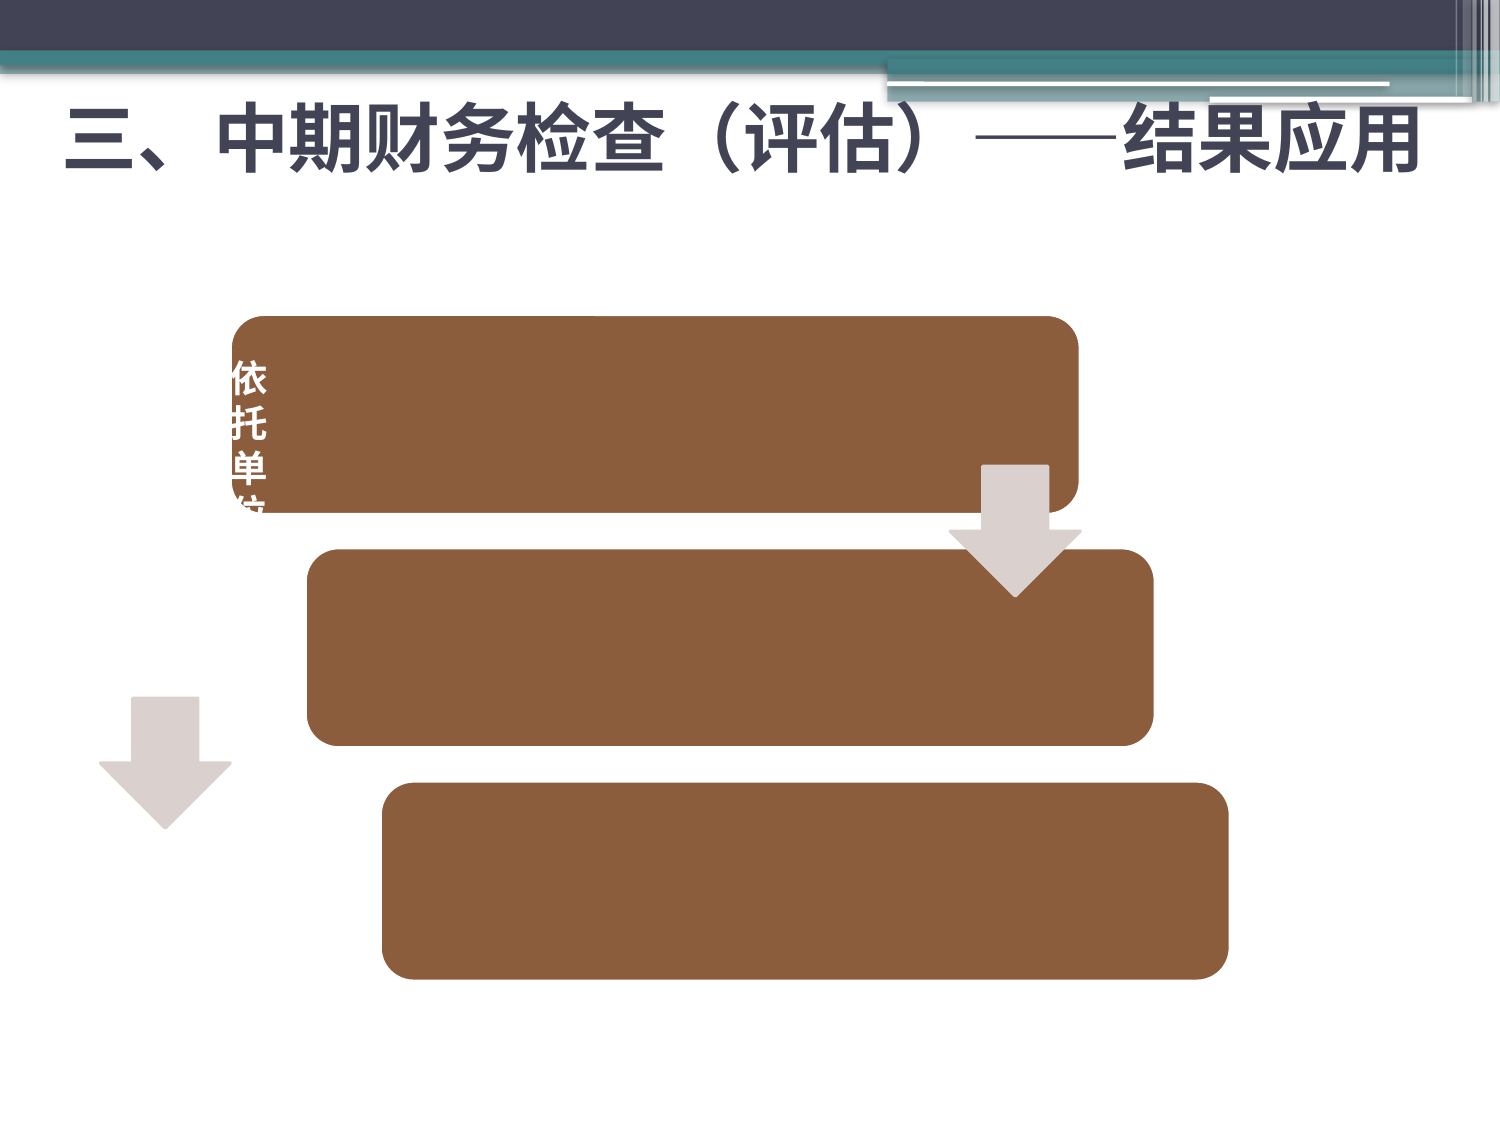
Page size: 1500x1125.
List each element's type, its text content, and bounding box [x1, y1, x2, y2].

list [68, 255, 1429, 1043]
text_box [229, 314, 1231, 982]
title 三、中期财务检查（评估）——结果应用 [46, 82, 1465, 190]
